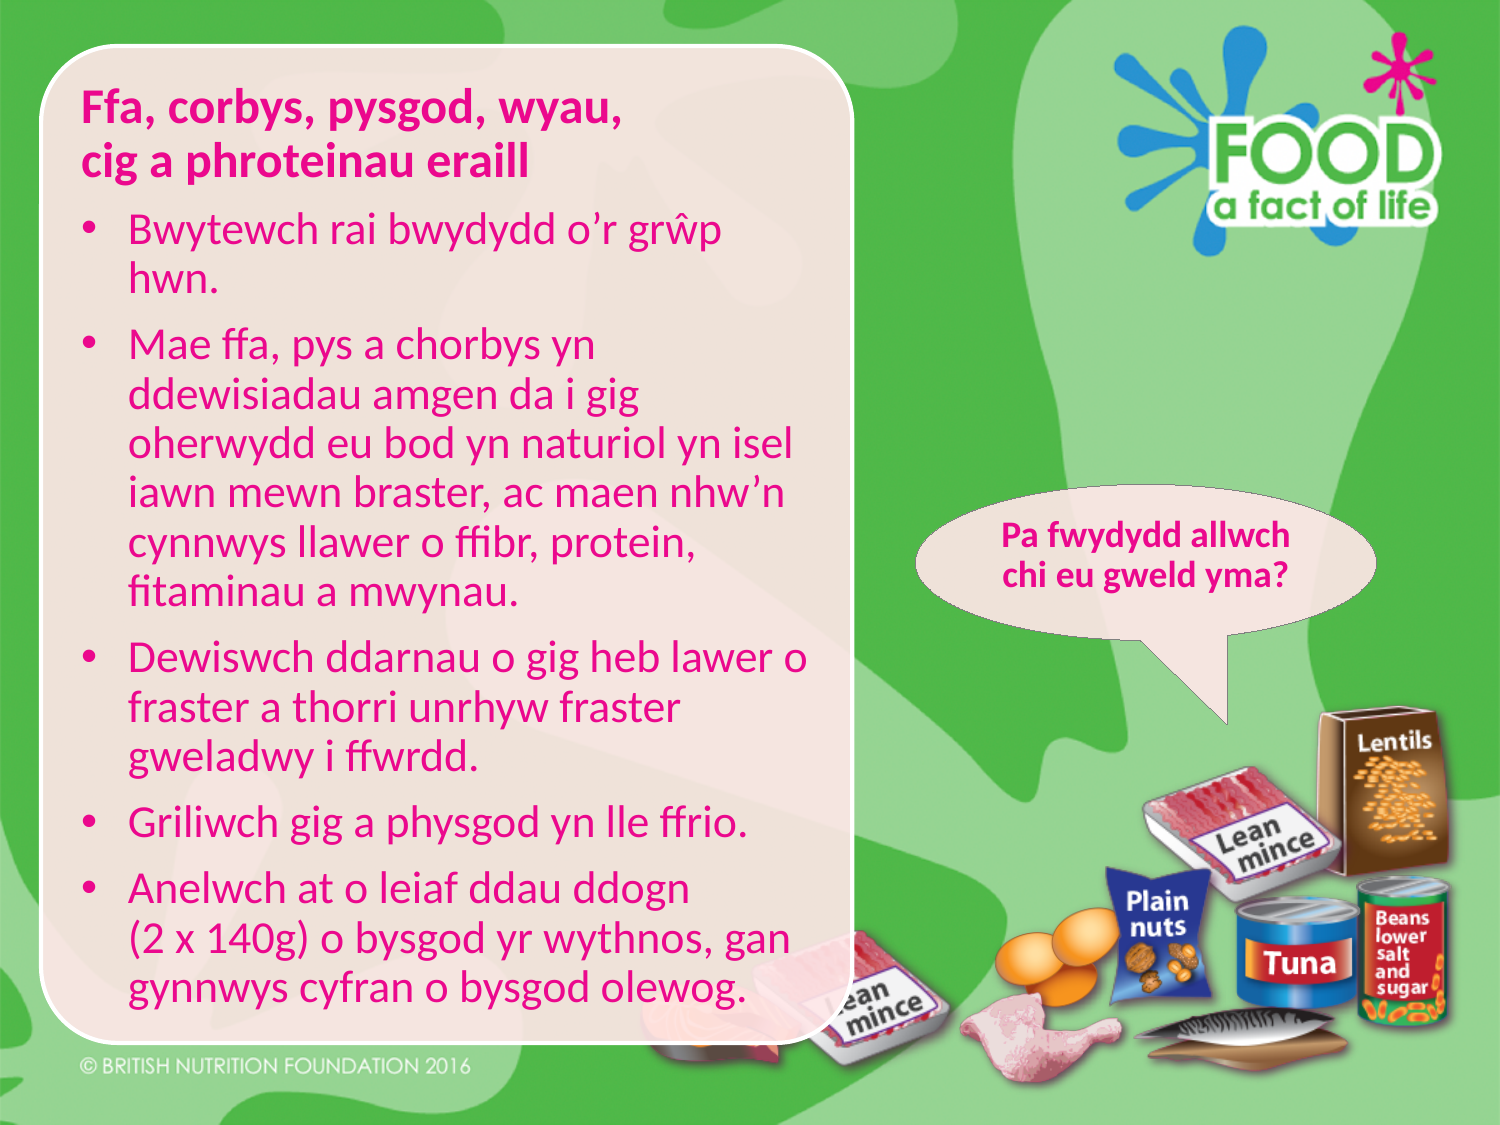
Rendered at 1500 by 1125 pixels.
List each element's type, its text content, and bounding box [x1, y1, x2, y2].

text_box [625, 690, 1474, 1114]
picture [0, 0, 1500, 1125]
text_box Pa fwydydd allwch chi eu gweld yma? [915, 484, 1377, 688]
text_box Ffa, corbys, pysgod, wyau, cig a phroteinau eraill Bwytewch rai bwydydd o’r grŵp hwn. Mae ffa, pys a chorbys yn ddewisiadau amgen da i gig oherwydd eu bod yn naturiol yn isel iawn mewn braster, ac maen nhw’n cynnwys llawer o ffibr, protein, fitaminau a mwynau. Dewiswch ddarnau o gig heb lawer o fraster a thorri unrhyw fraster gweladwy i ffwrdd. Griliwch gig a physgod yn lle ffrio. Anelwch at o leiaf ddau ddogn (2 x 140g) o bysgod yr wythnos, gan gynnwys cyfran o bysgod olewog. [41, 46, 853, 1043]
